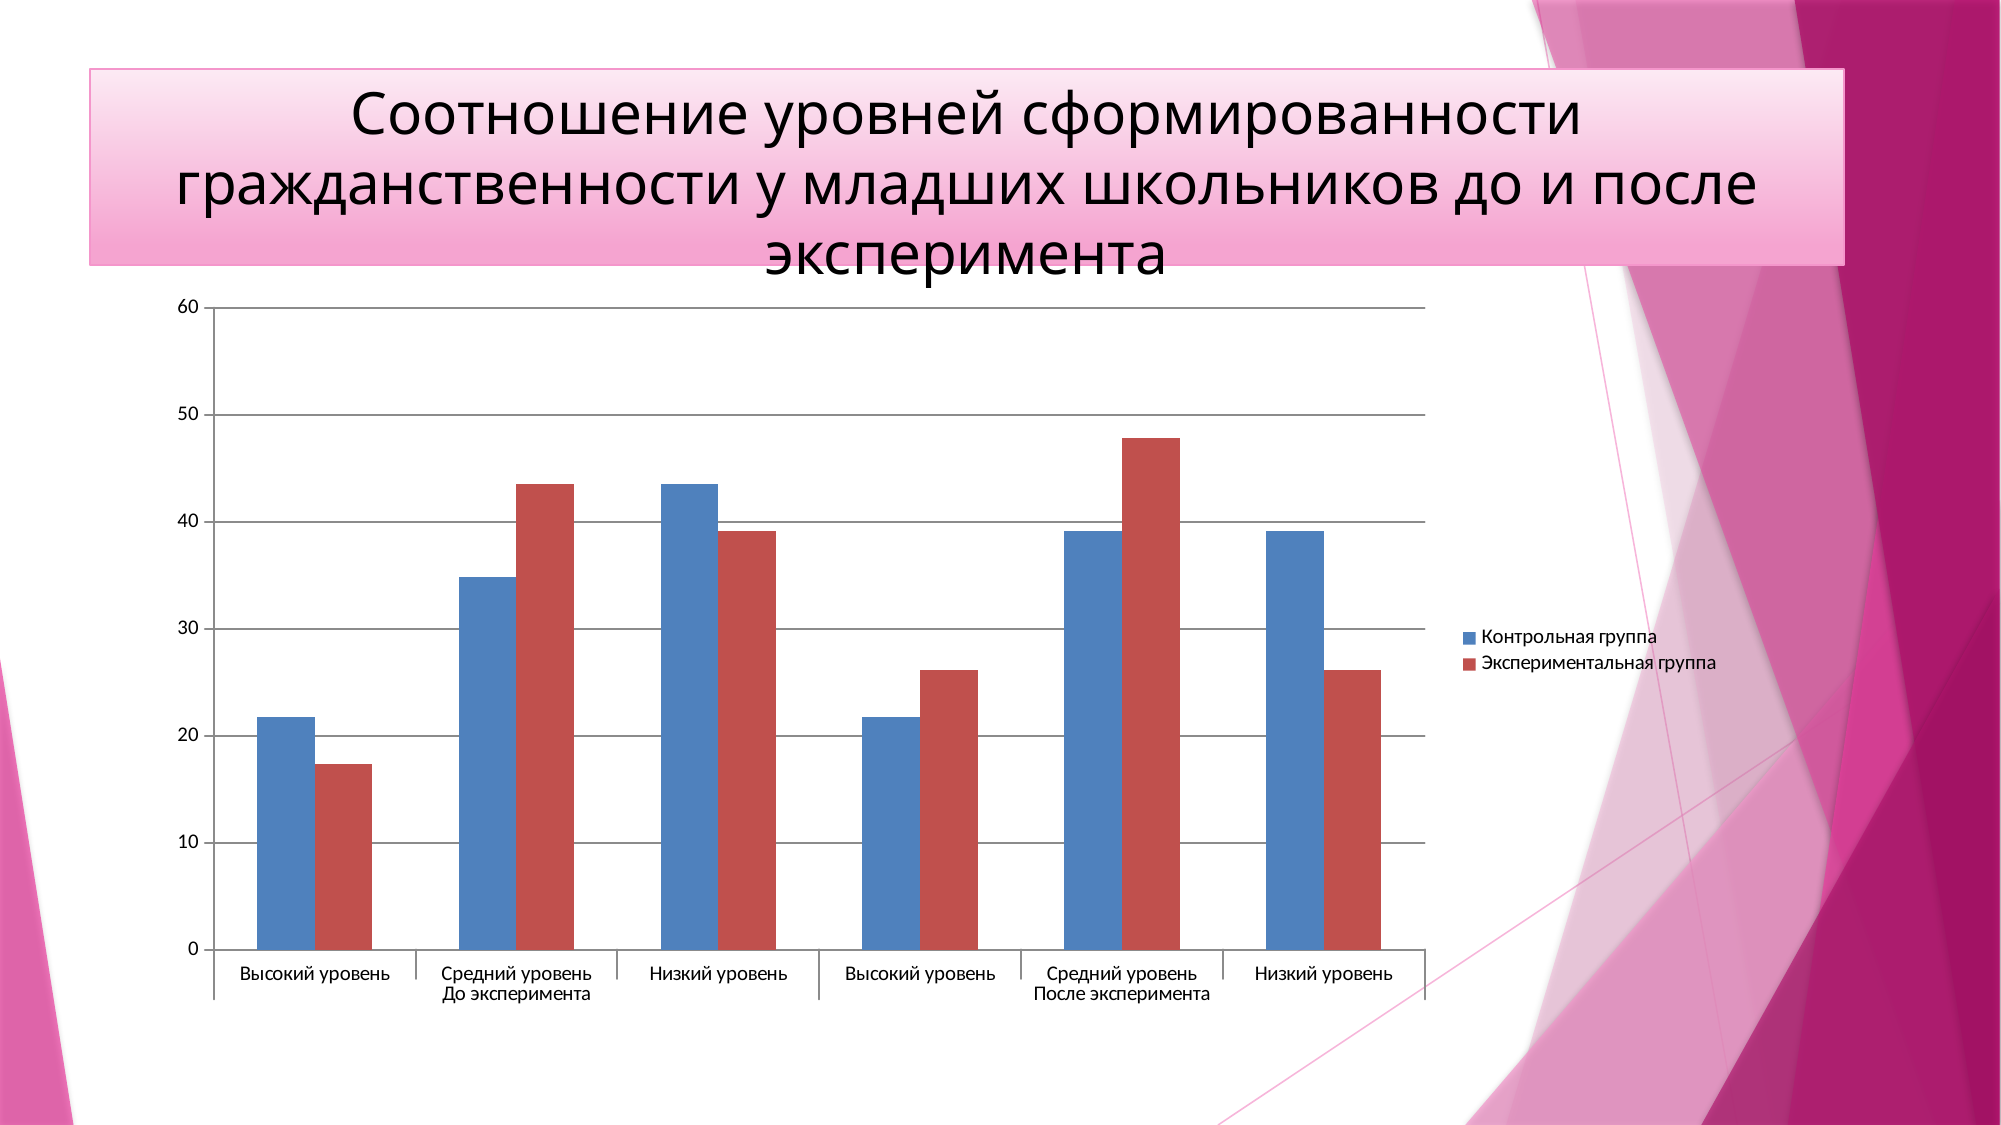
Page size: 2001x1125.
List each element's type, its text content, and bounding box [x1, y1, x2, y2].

chart [144, 282, 1736, 1021]
text_box Соотношение уровней сформированности гражданственности у младших школьников до и после эксперимента [89, 68, 1845, 266]
